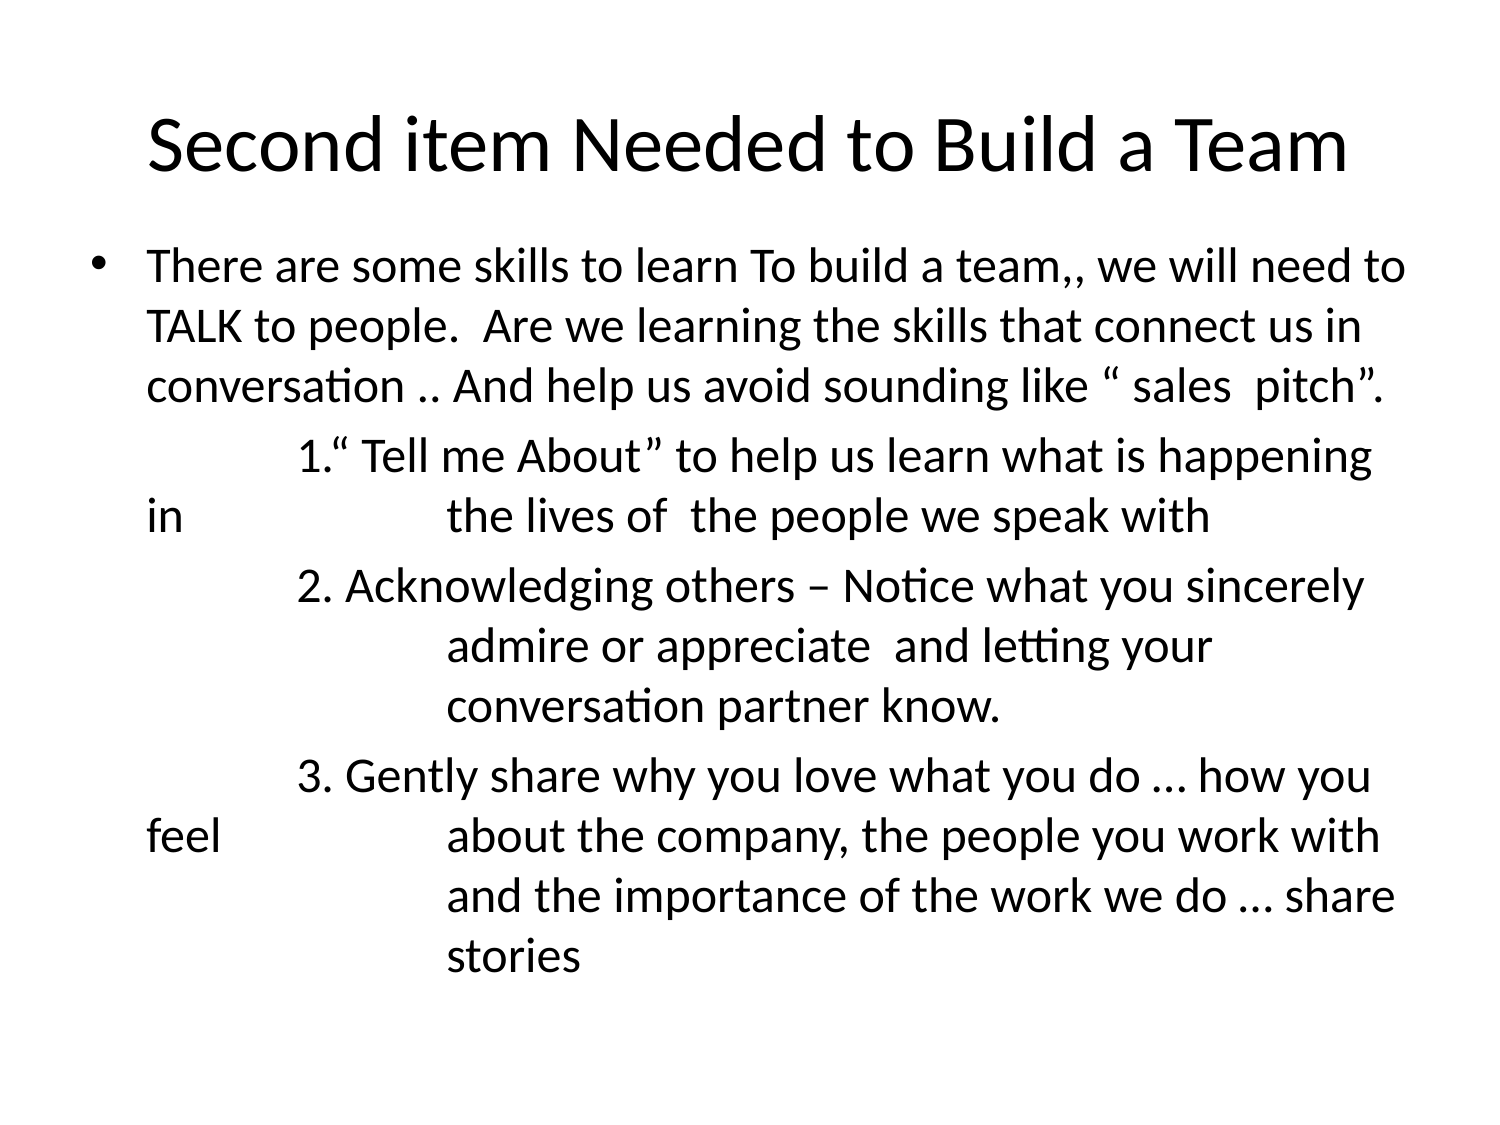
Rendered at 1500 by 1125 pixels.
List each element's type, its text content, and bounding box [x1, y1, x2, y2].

title Second item Needed to Build a Team [75, 45, 1425, 224]
list There are some skills to learn To build a team,, we will need to TALK to people. Are we learning the skills that connect us in conversation .. And help us avoid sounding like “ sales pitch”. 1.“ Tell me About” to help us learn what is happening in the lives of the people we speak with 2. Acknowledging others – Notice what you sincerely admire or appreciate and letting your conversation partner know. 3. Gently share why you love what you do … how you feel about the company, the people you work with and the importance of the work we do … share stories [75, 224, 1425, 1088]
